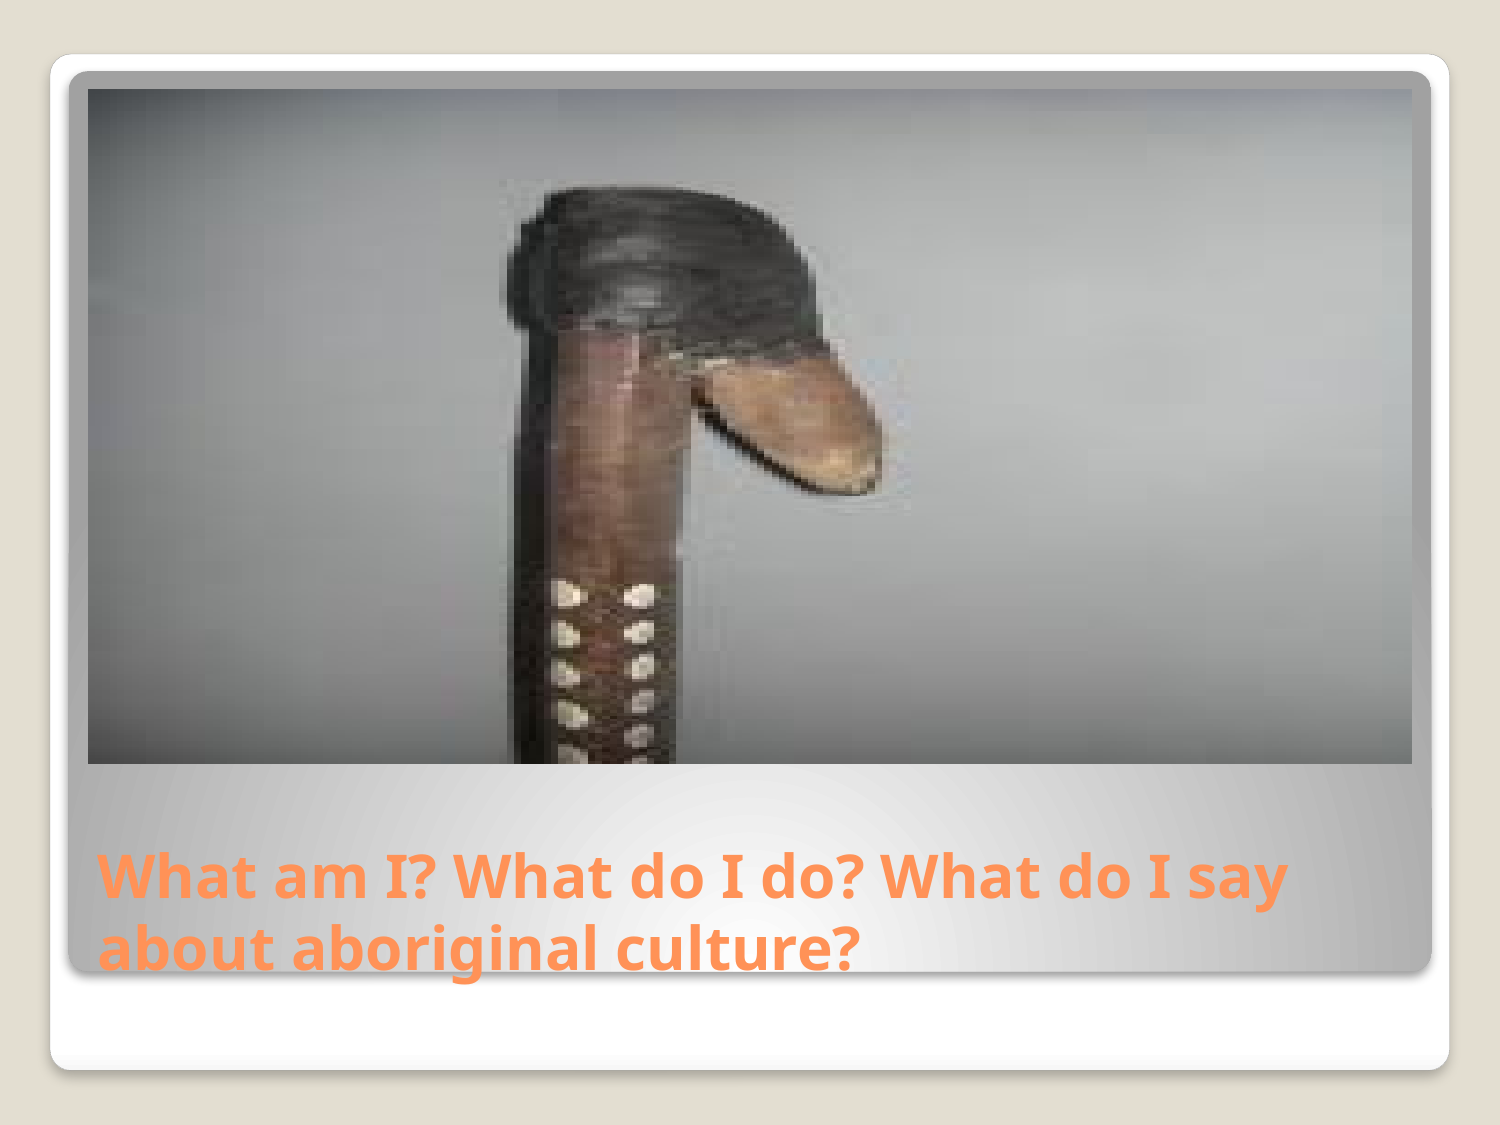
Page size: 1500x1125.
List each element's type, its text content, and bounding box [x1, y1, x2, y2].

picture [88, 89, 1412, 764]
title What am I? What do I do? What do I say about aboriginal culture? [82, 817, 1425, 990]
